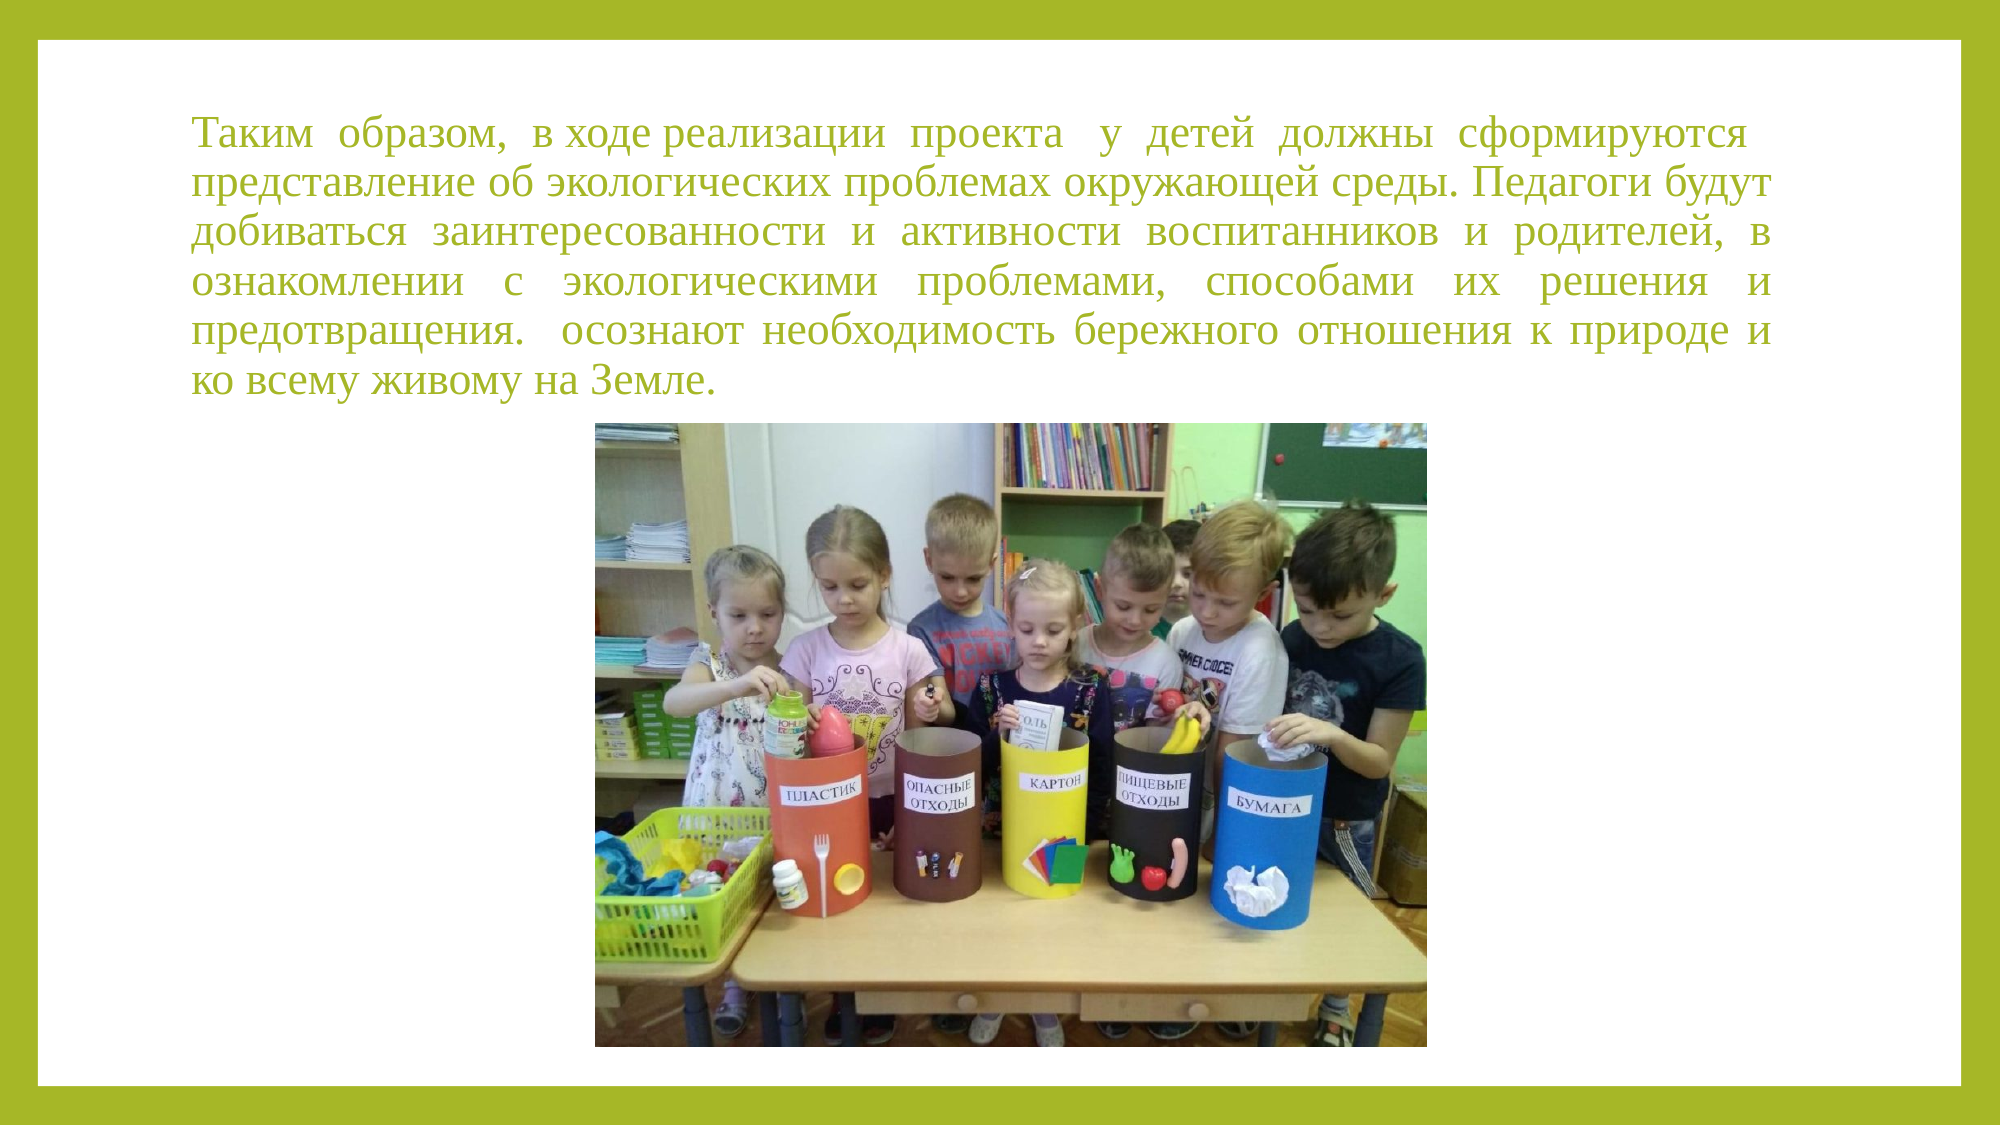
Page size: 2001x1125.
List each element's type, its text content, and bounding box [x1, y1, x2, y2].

picture [594, 423, 1427, 1048]
list Таким образом, в ходе реализации проекта у детей должны сформируются представление об экологических проблемах окружающей среды. Педагоги будут добиваться заинтересованности и активности воспитанников и родителей, в ознакомлении с экологическими проблемами, способами их решения и предотвращения. осознают необходимость бережного отношения к природе и ко всему живому на Земле. [168, 99, 1789, 763]
